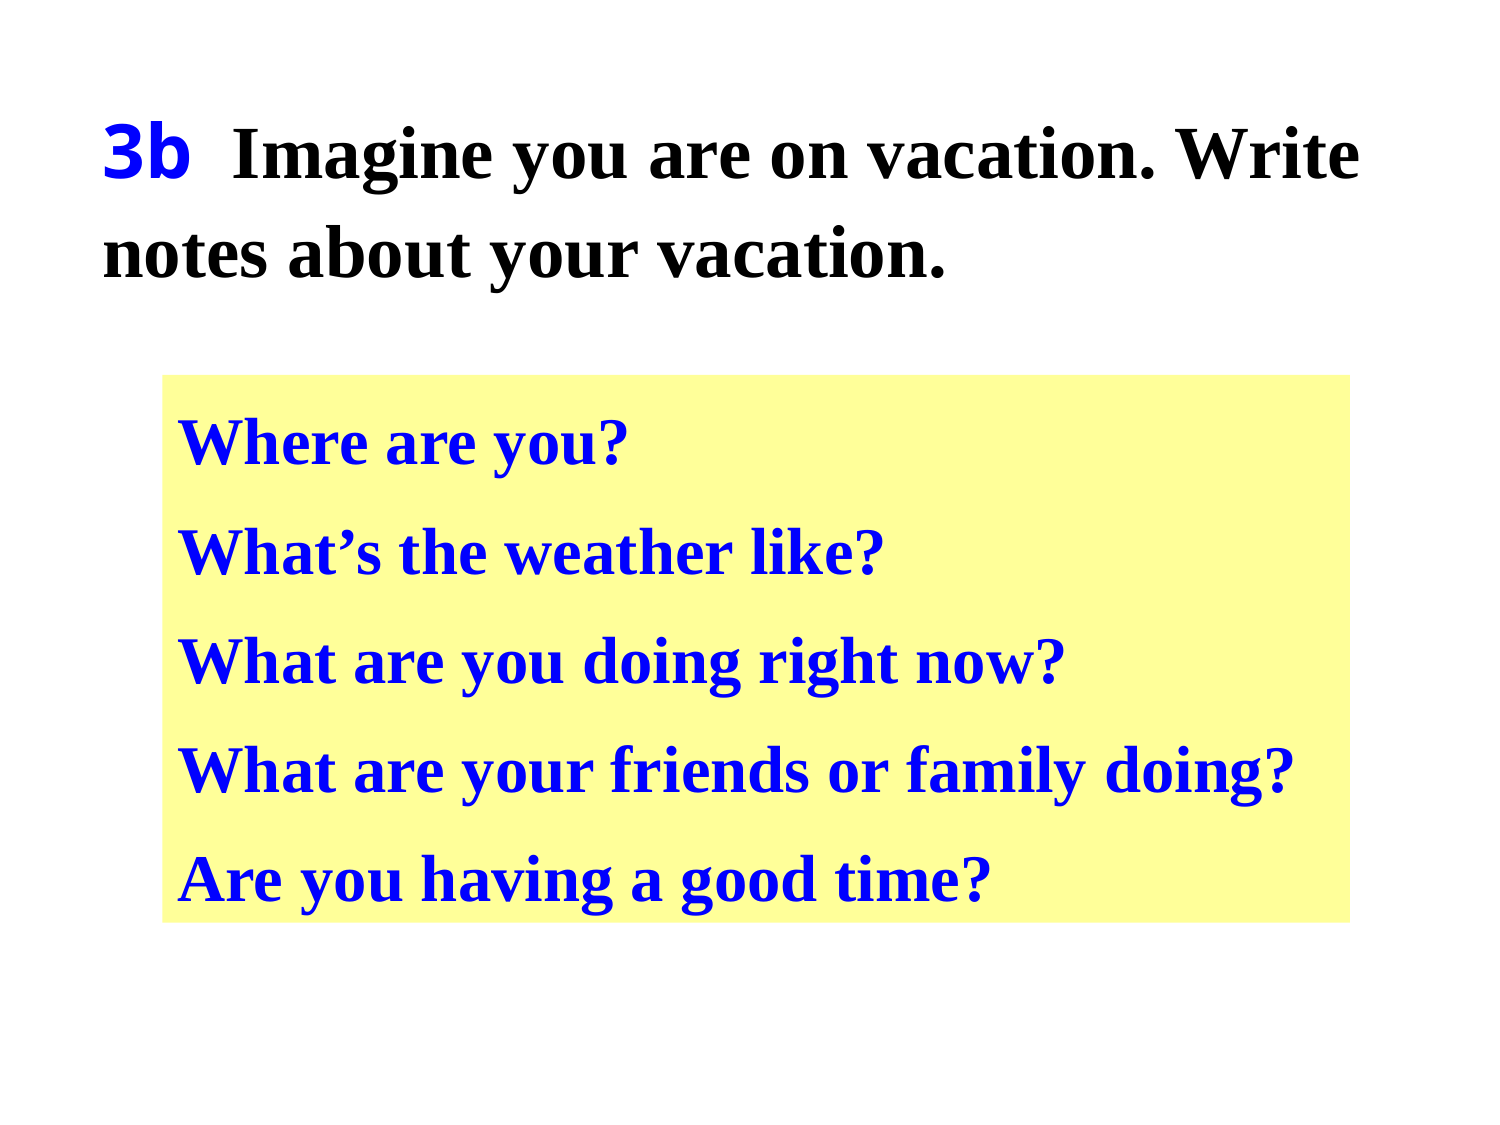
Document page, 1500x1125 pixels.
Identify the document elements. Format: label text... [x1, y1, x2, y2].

text_box 3b Imagine you are on vacation. Write notes about your vacation. [87, 87, 1413, 301]
text_box Where are you? What’s the weather like? What are you doing right now? What are your friends or family doing? Are you having a good time? [162, 374, 1350, 923]
